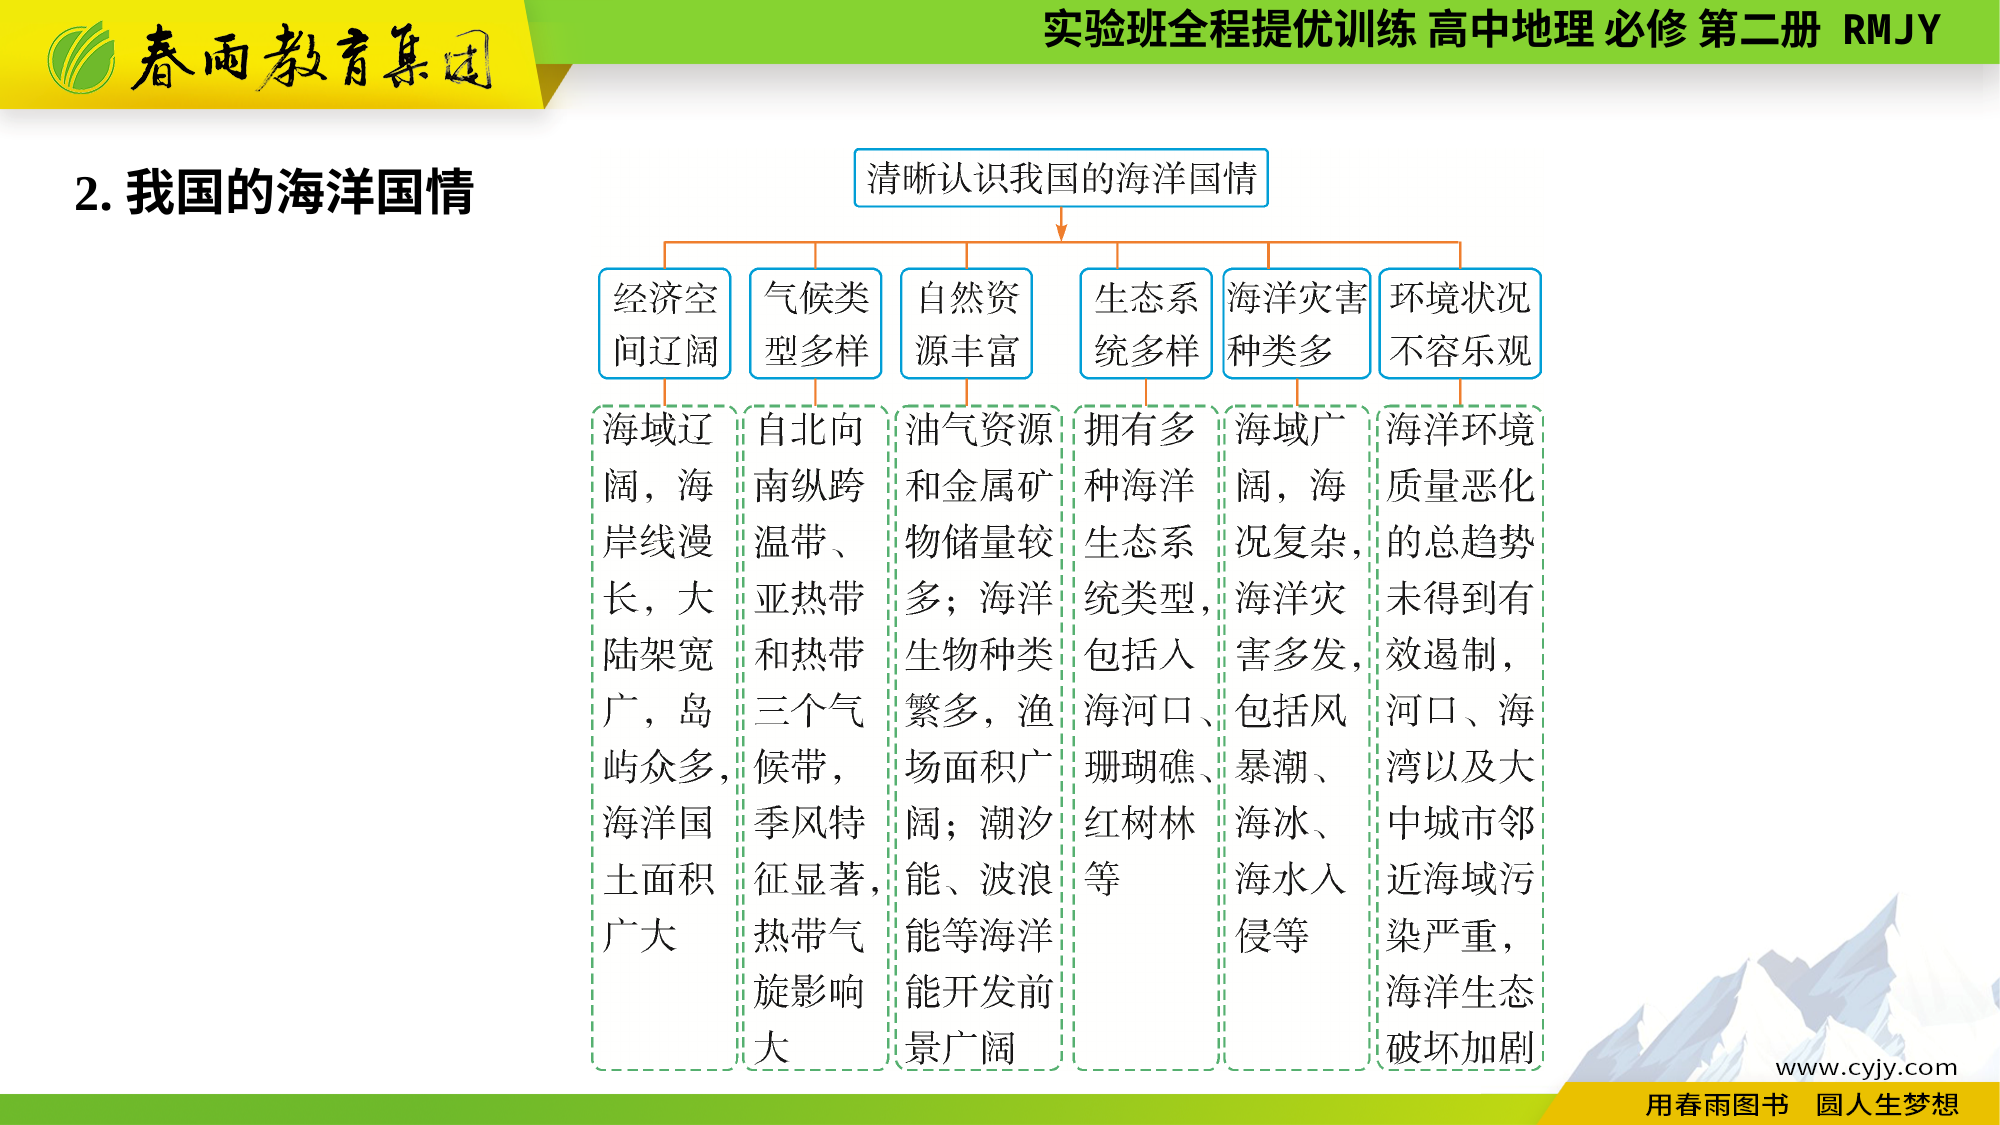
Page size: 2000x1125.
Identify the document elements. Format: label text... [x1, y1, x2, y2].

list 2.我国的海洋国情 [59, 122, 1944, 217]
picture [0, 0, 2000, 1125]
